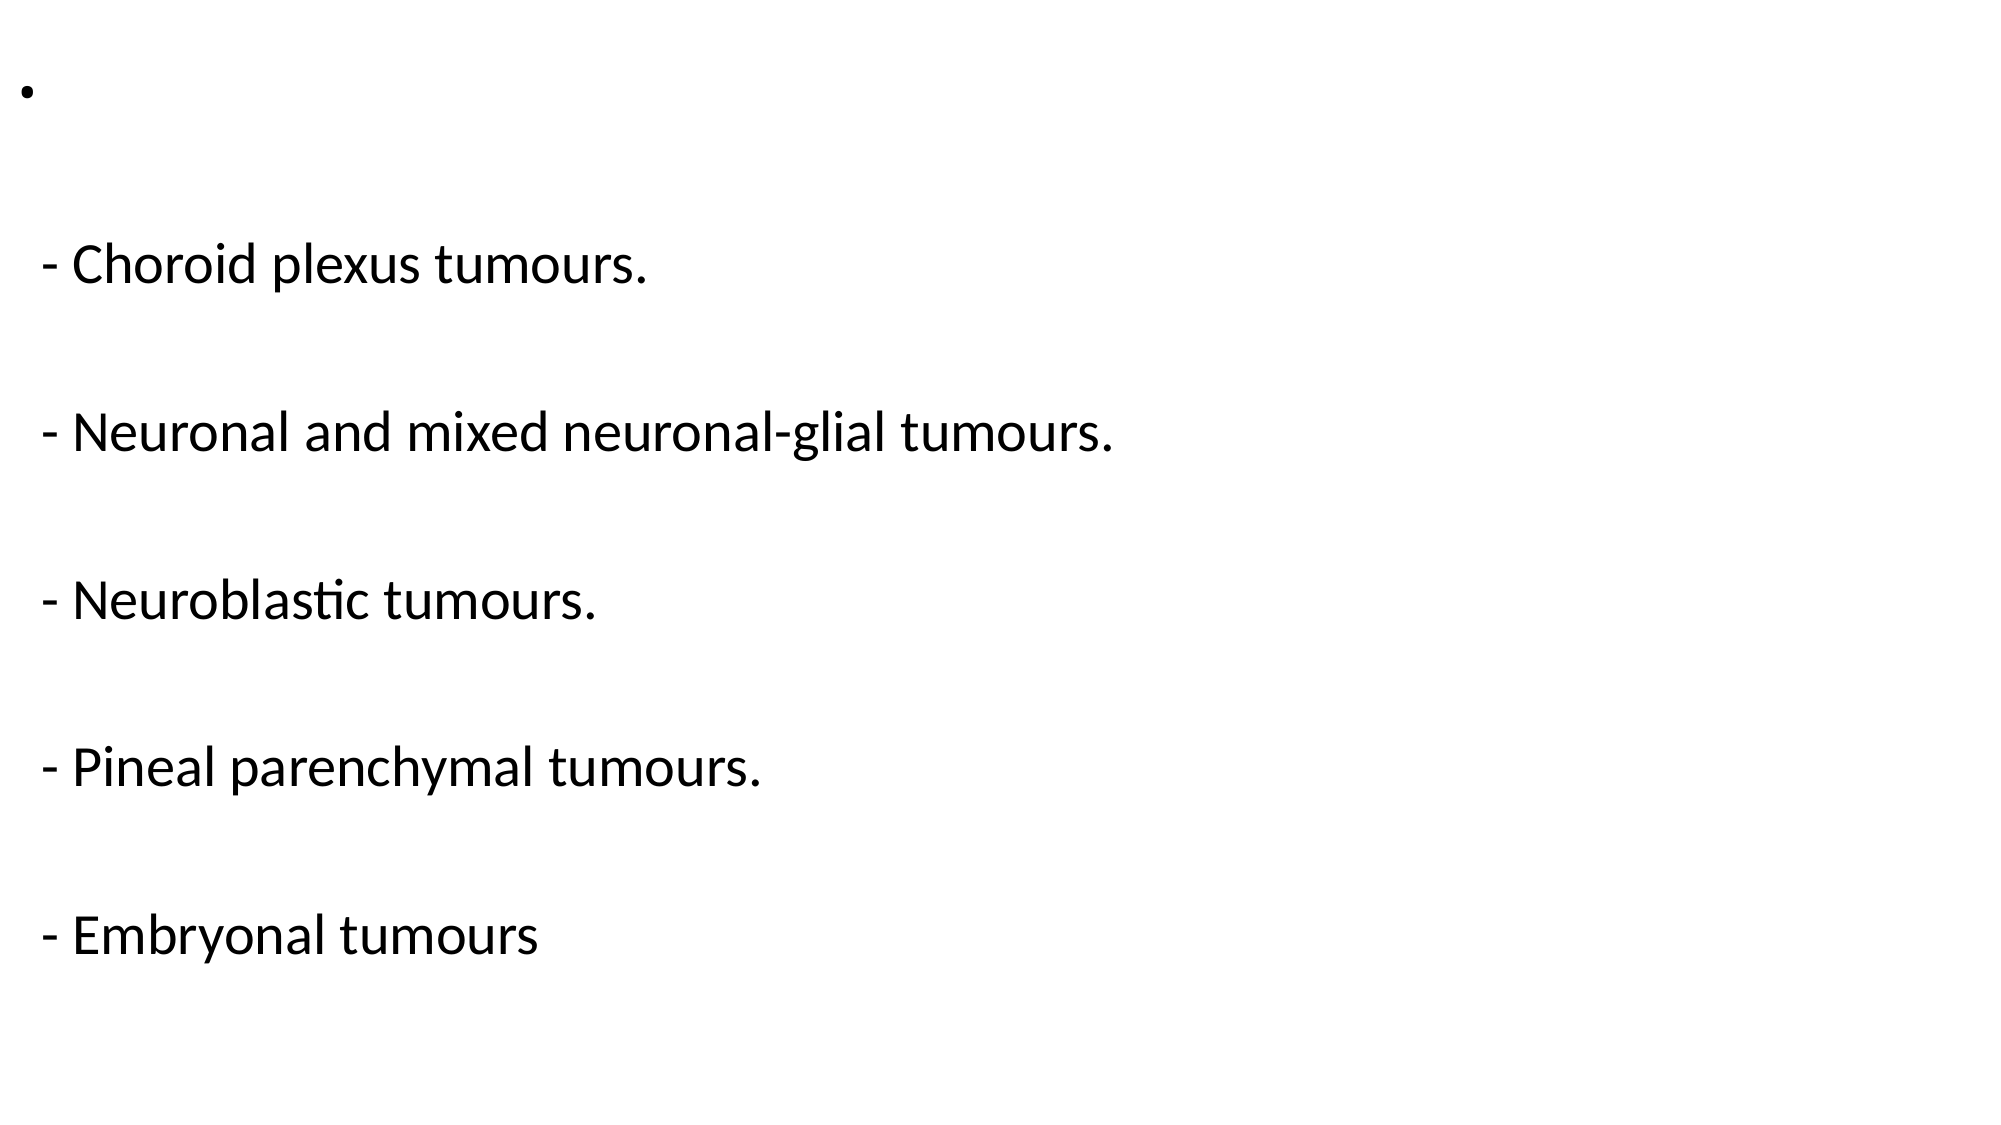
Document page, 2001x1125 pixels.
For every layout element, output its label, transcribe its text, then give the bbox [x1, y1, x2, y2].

title . [0, 0, 1863, 135]
list - Choroid plexus tumours. - Neuronal and mixed neuronal-glial tumours. - Neuroblastic tumours. - Pineal parenchymal tumours. - Embryonal tumours [0, 135, 2000, 1125]
